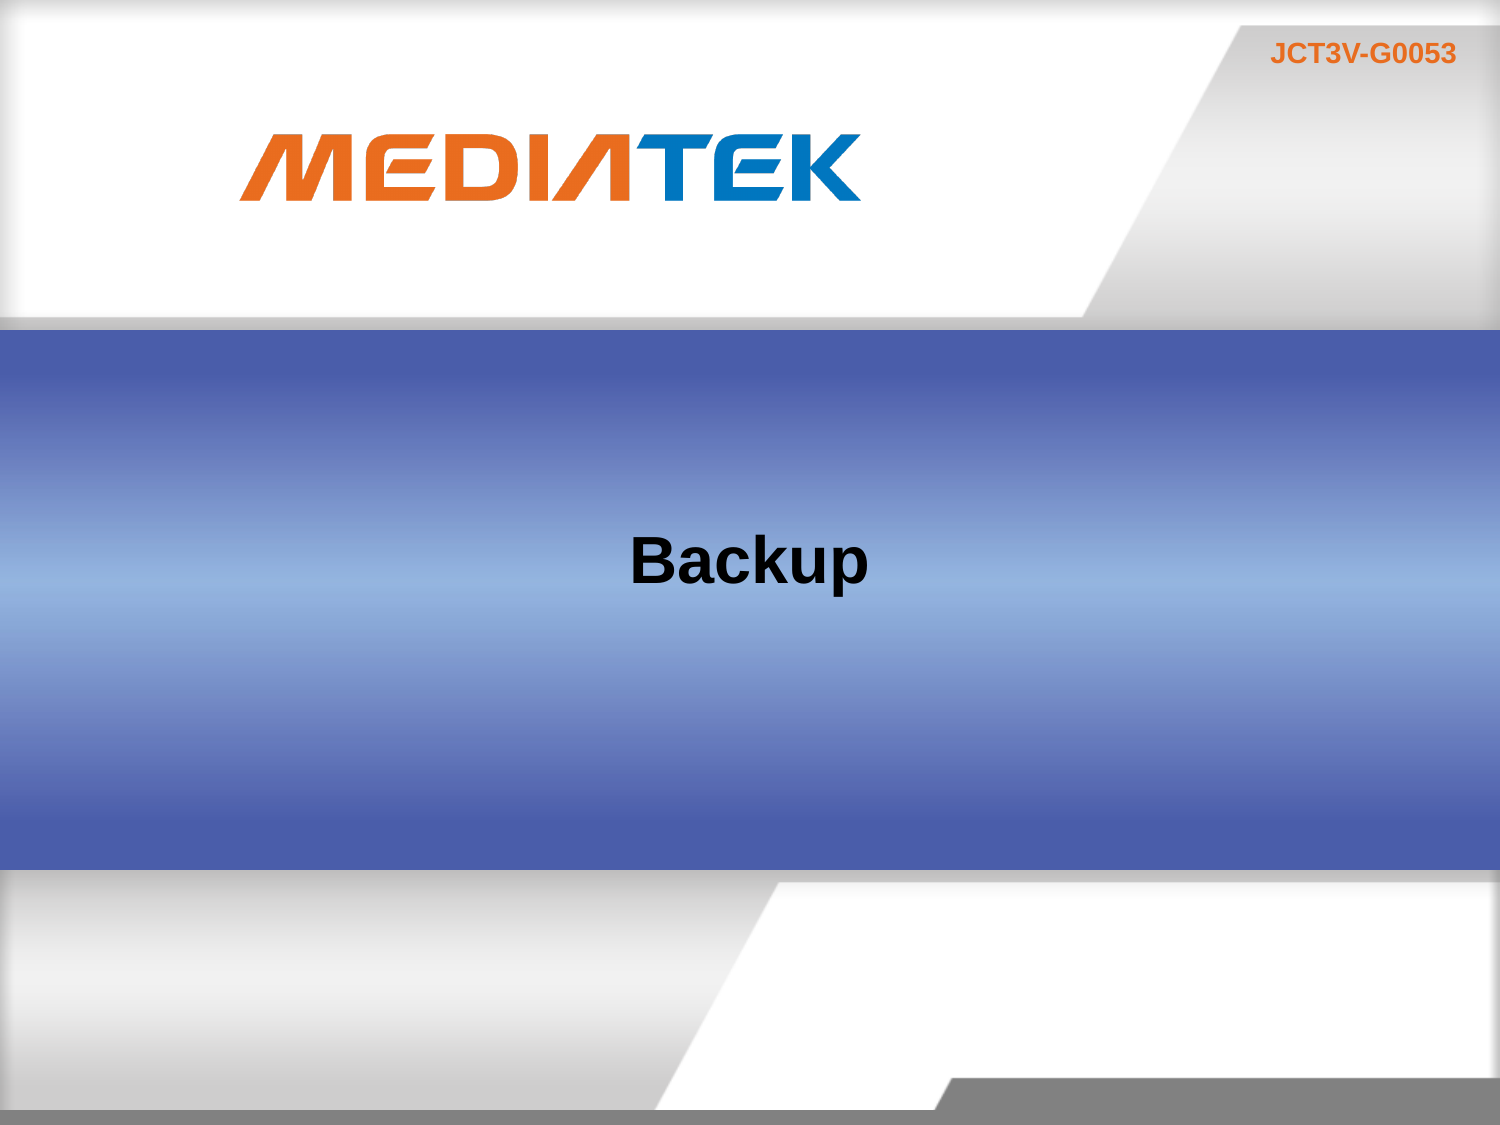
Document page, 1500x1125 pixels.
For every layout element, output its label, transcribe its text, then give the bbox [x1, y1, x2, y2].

title Backup [50, 438, 1450, 676]
picture [0, 0, 1500, 1125]
